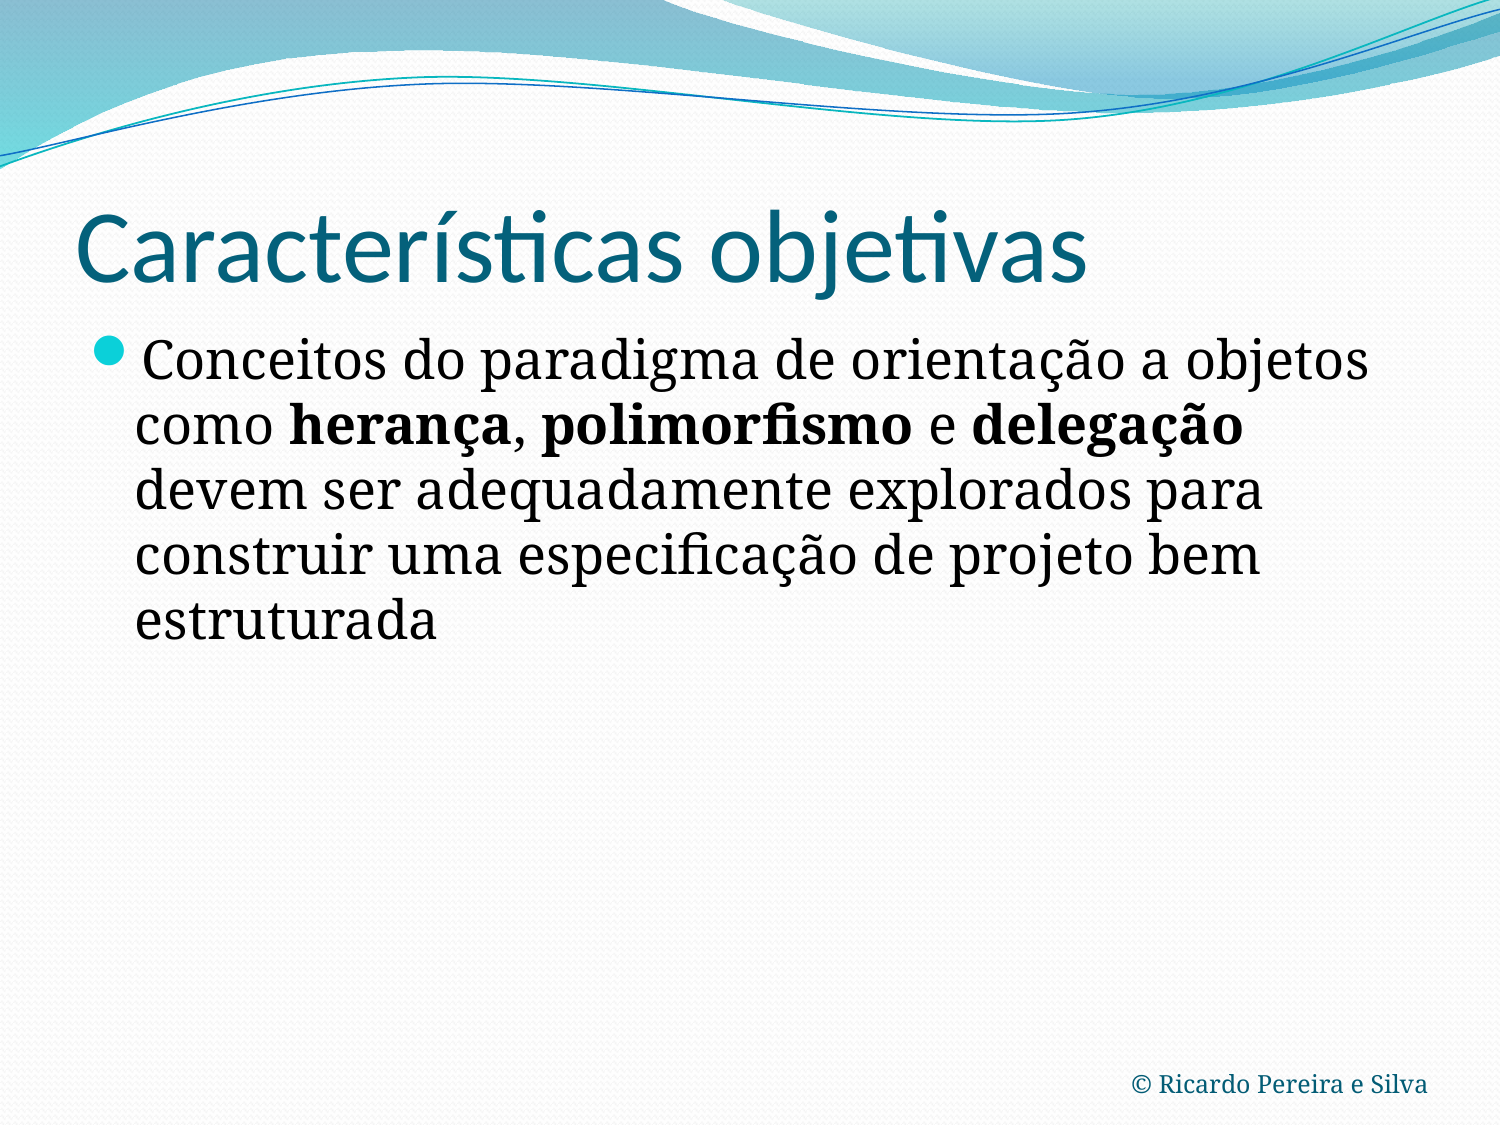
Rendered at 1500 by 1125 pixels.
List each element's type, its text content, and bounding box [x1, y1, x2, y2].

list Conceitos do paradigma de orientação a objetos como herança, polimorfismo e delegação devem ser adequadamente explorados para construir uma especificação de projeto bem estruturada [75, 317, 1425, 1038]
title Características objetivas [75, 115, 1425, 303]
footer © Ricardo Pereira e Silva [1101, 1042, 1429, 1103]
